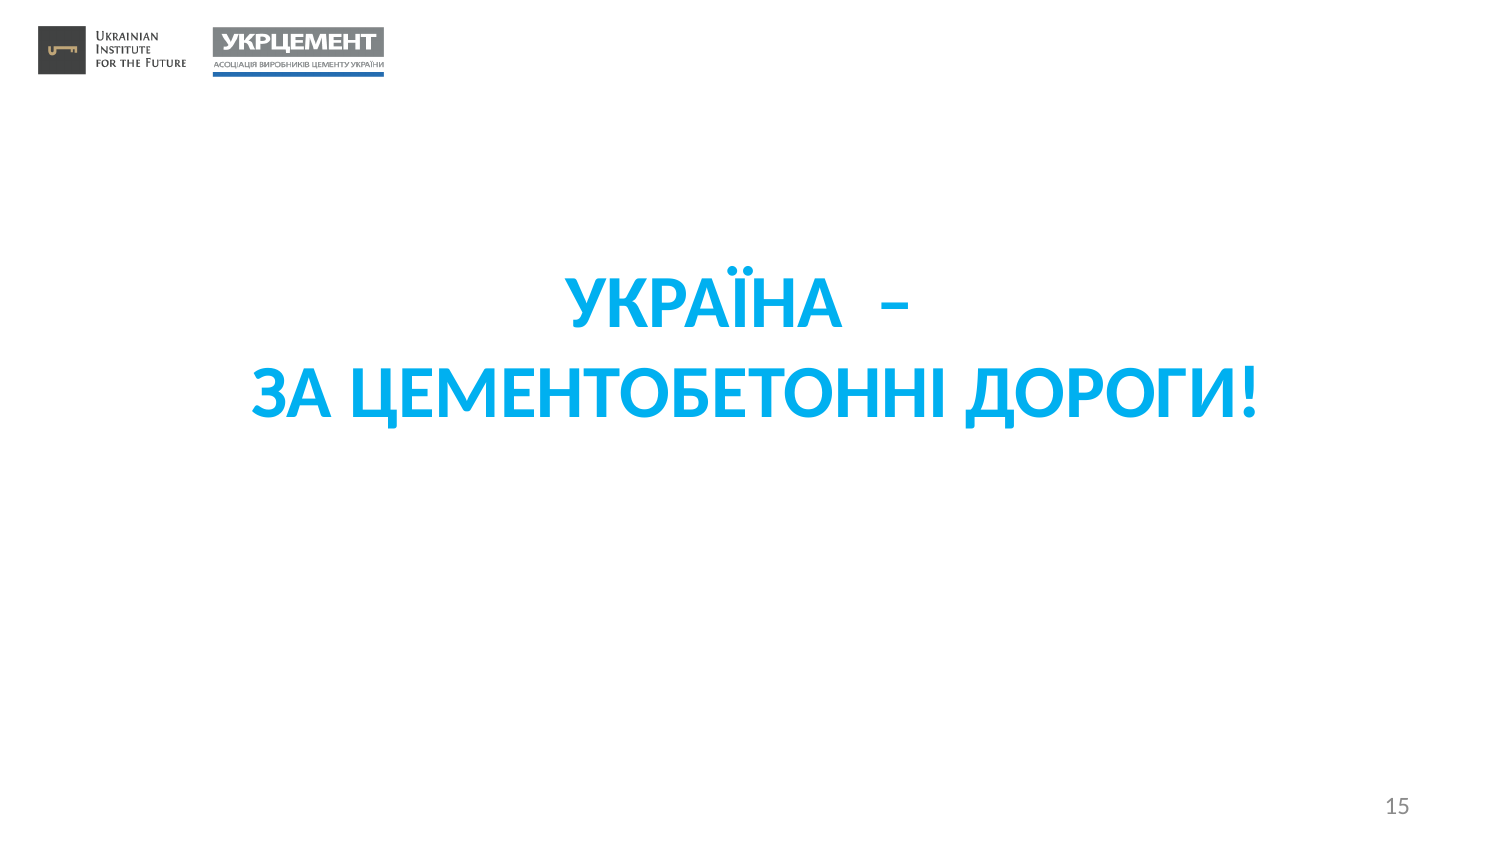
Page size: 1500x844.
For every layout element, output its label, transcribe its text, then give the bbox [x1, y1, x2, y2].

slide_number 15 [1074, 782, 1425, 827]
picture [33, 20, 396, 80]
text_box УКРАЇНА – ЗА ЦЕМЕНТОБЕТОННІ ДОРОГИ! [67, 244, 1447, 440]
